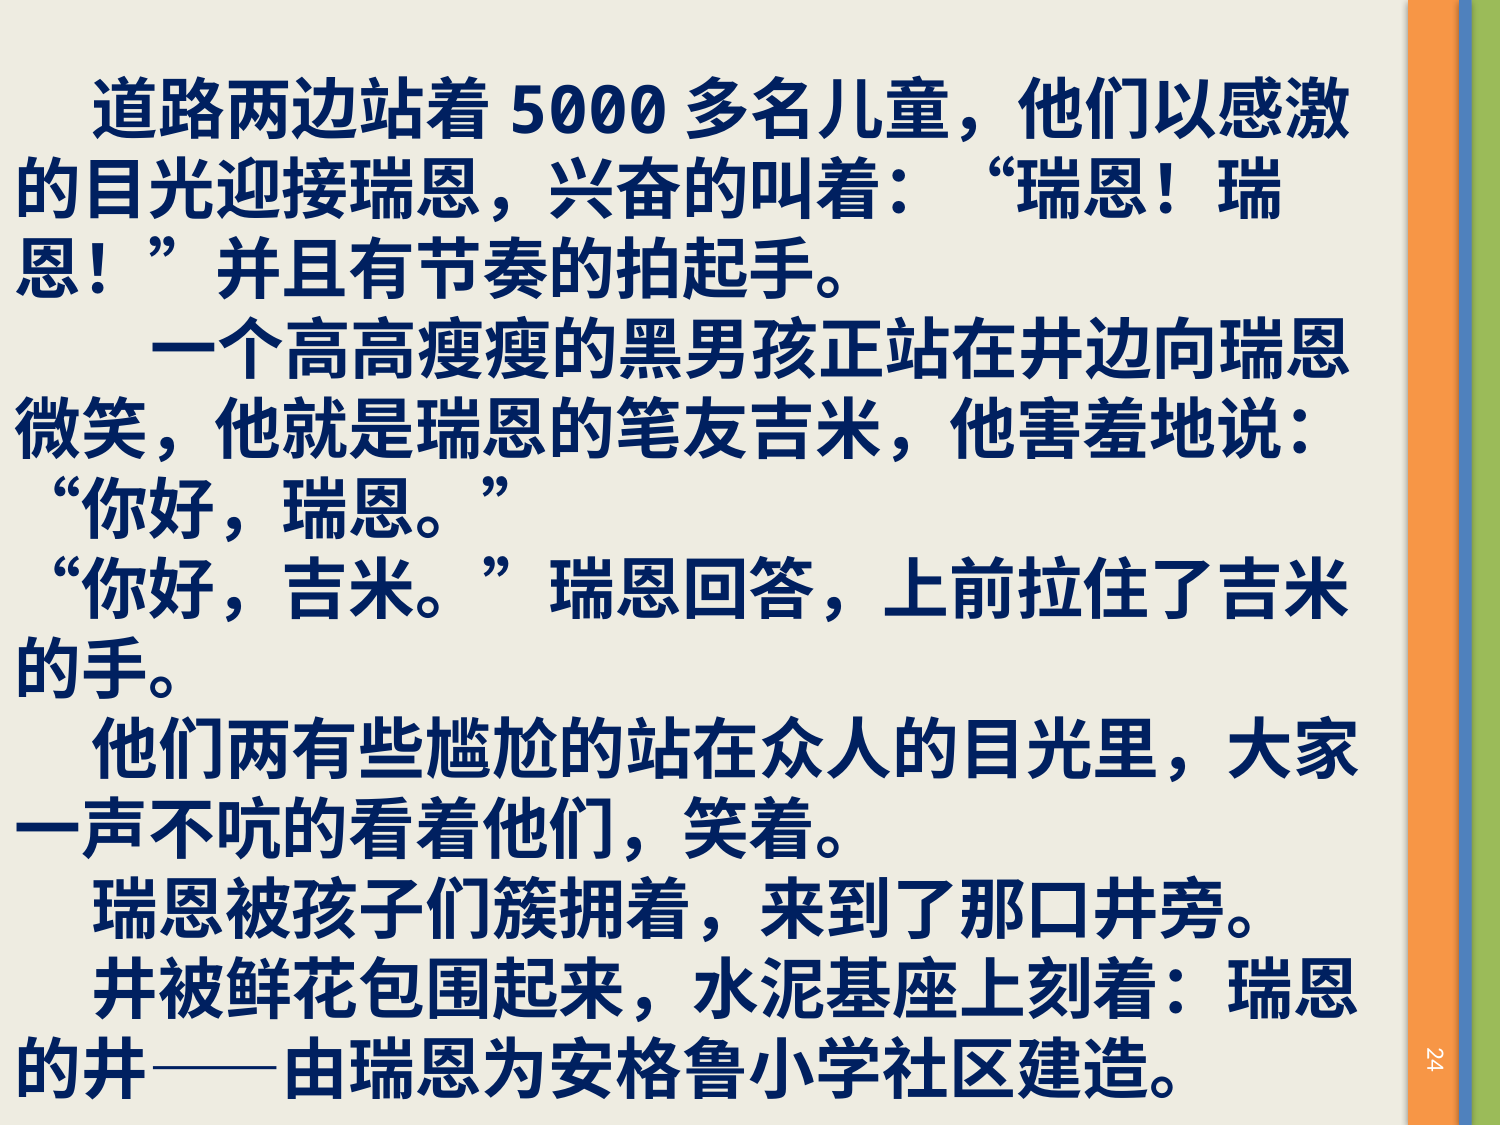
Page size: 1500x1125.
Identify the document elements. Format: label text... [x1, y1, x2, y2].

slide_number 24 [1407, 928, 1468, 1088]
text_box 道路两边站着5000多名儿童，他们以感激的目光迎接瑞恩，兴奋的叫着：“瑞恩！瑞恩！”并且有节奏的拍起手。 一个高高瘦瘦的黑男孩正站在井边向瑞恩微笑，他就是瑞恩的笔友吉米，他害羞地说：“你好，瑞恩。” “你好，吉米。”瑞恩回答，上前拉住了吉米的手。 他们两有些尴尬的站在众人的目光里，大家一声不吭的看着他们，笑着。 瑞恩被孩子们簇拥着，来到了那口井旁。 井被鲜花包围起来，水泥基座上刻着：瑞恩的井——由瑞恩为安格鲁小学社区建造。 [0, 59, 1395, 1114]
